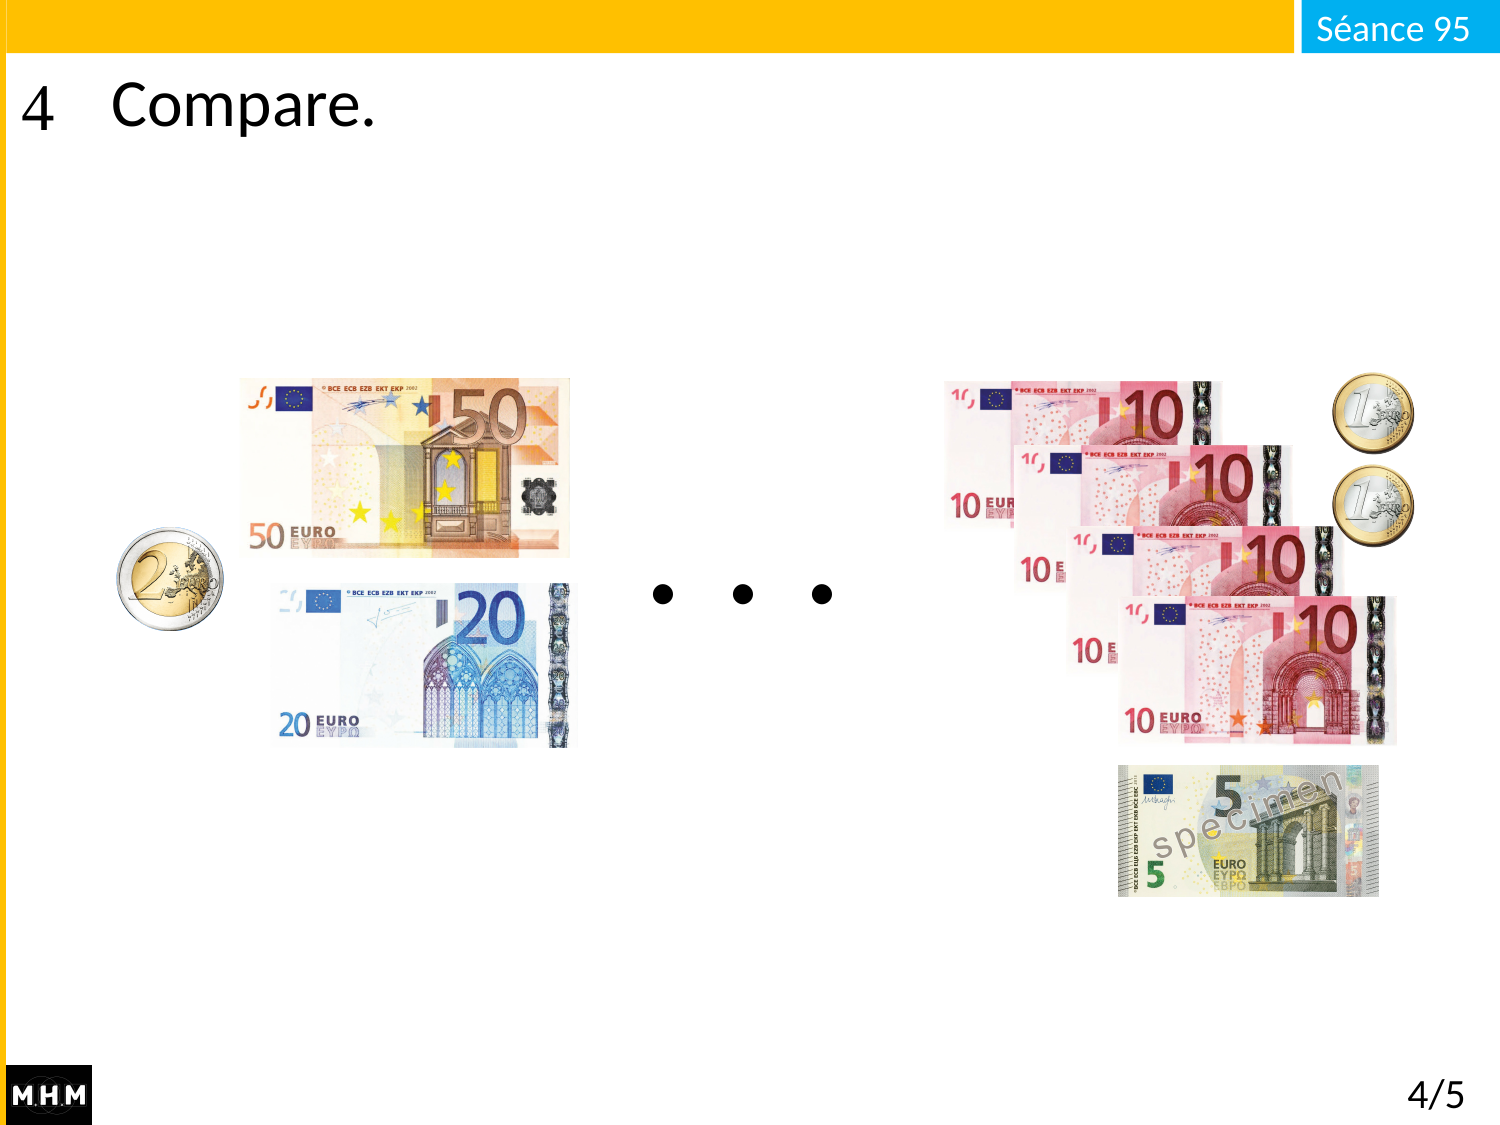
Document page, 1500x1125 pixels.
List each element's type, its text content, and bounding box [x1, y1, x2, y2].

picture [270, 583, 578, 749]
picture [239, 378, 570, 558]
list 4/5 [1373, 1064, 1500, 1125]
picture [1118, 765, 1379, 897]
text_box . . . [424, 429, 1066, 645]
title Compare. [96, 60, 1391, 149]
picture [944, 381, 1415, 747]
picture [6, 1065, 92, 1125]
picture [1331, 372, 1415, 455]
picture [116, 527, 224, 631]
